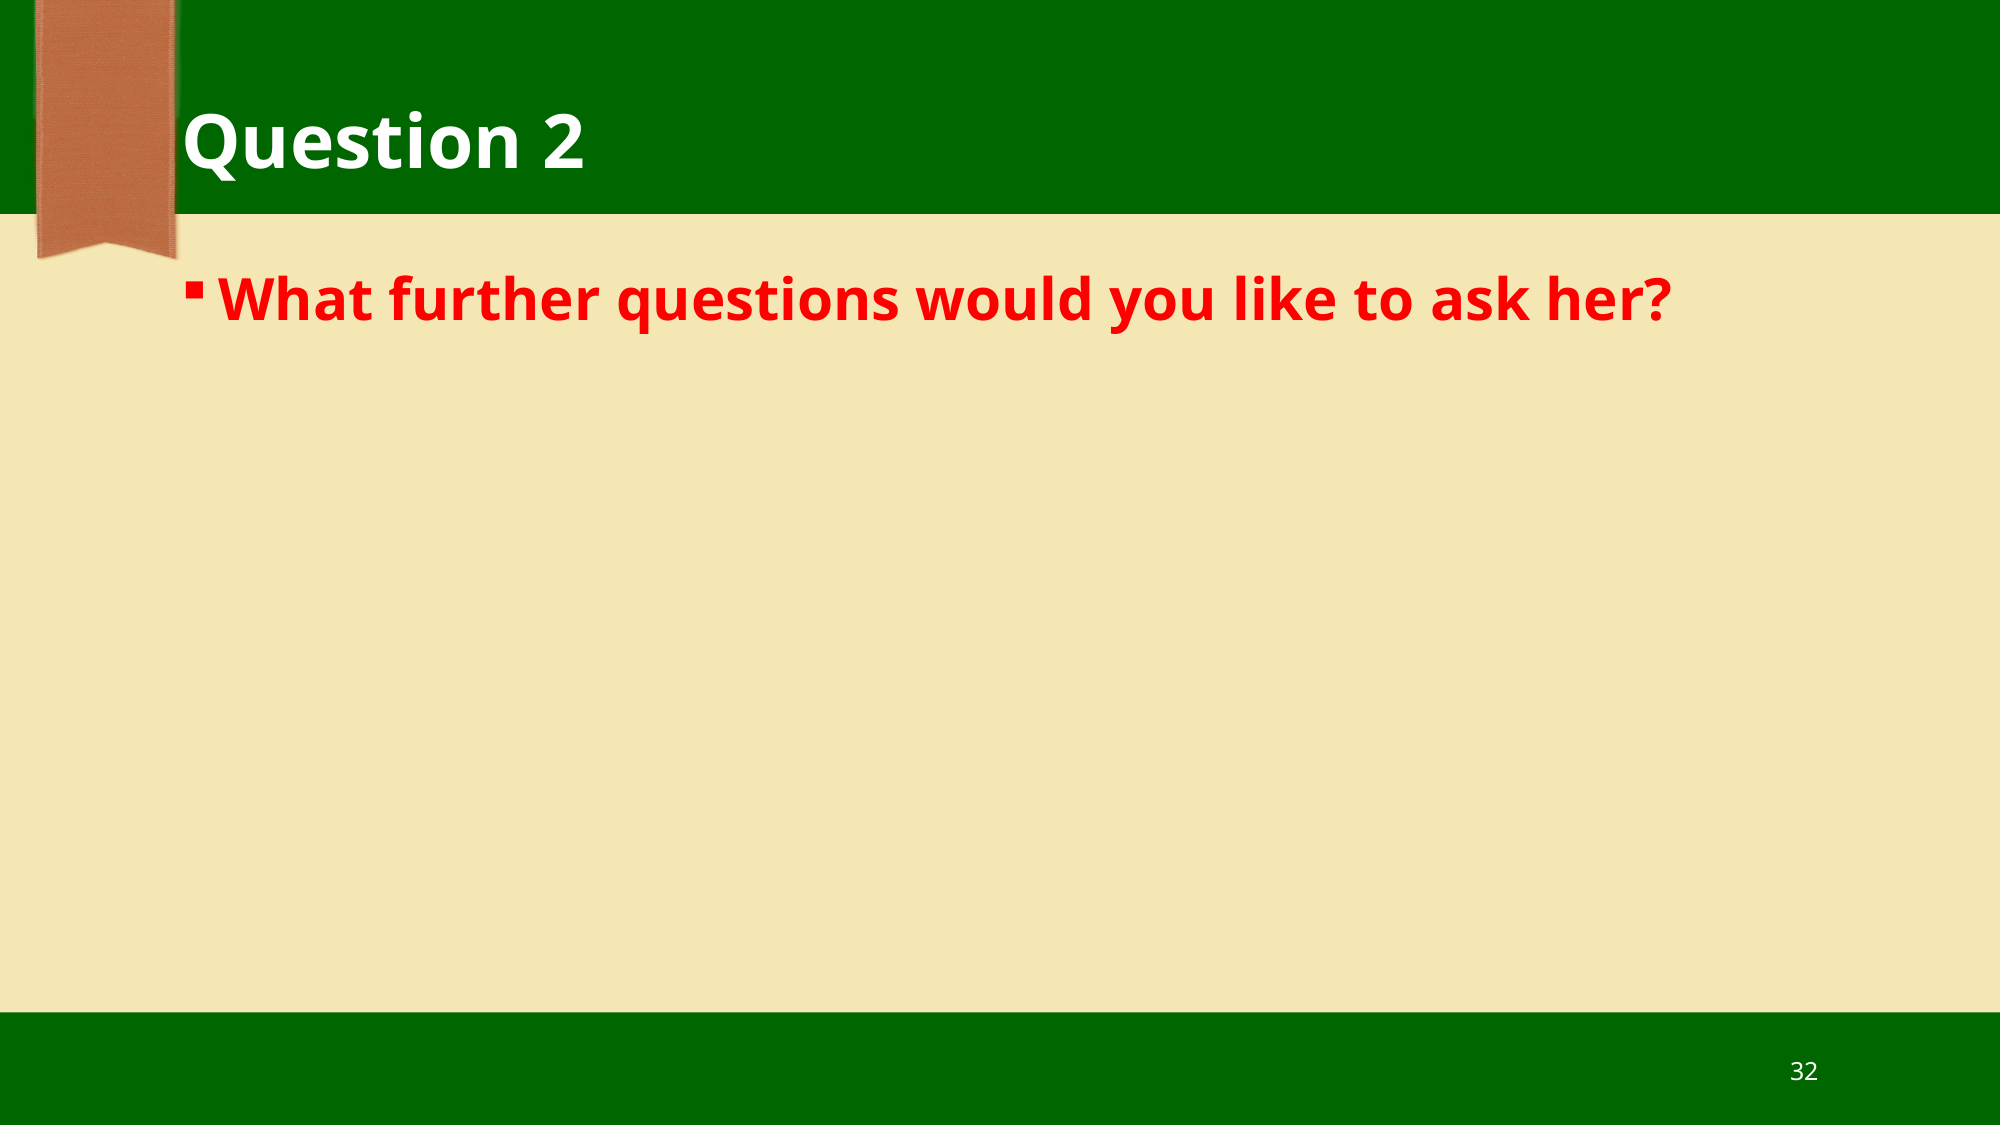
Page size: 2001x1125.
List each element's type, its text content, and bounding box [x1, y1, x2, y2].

list What further questions would you like to ask her? [181, 262, 1819, 1013]
slide_number 32 [1518, 1042, 1819, 1103]
title Question 2 [181, 12, 1819, 193]
